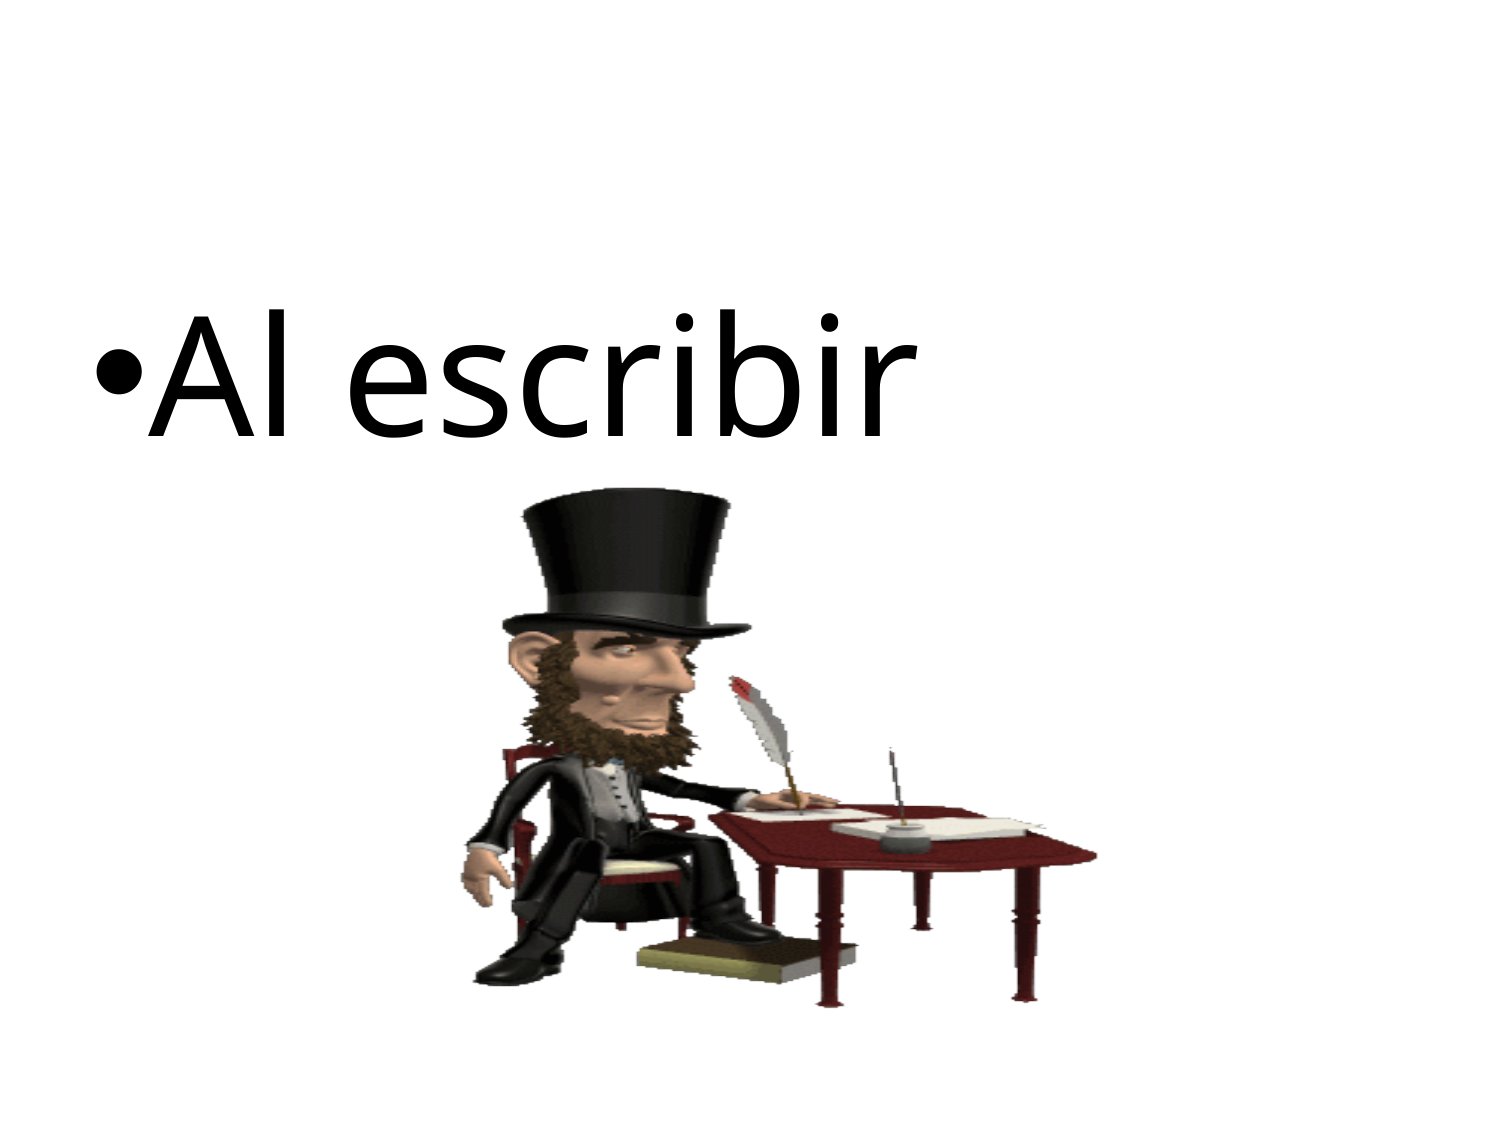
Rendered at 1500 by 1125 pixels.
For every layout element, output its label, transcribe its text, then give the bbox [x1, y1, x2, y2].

picture [387, 455, 1140, 1042]
list Al escribir [75, 262, 1425, 1005]
